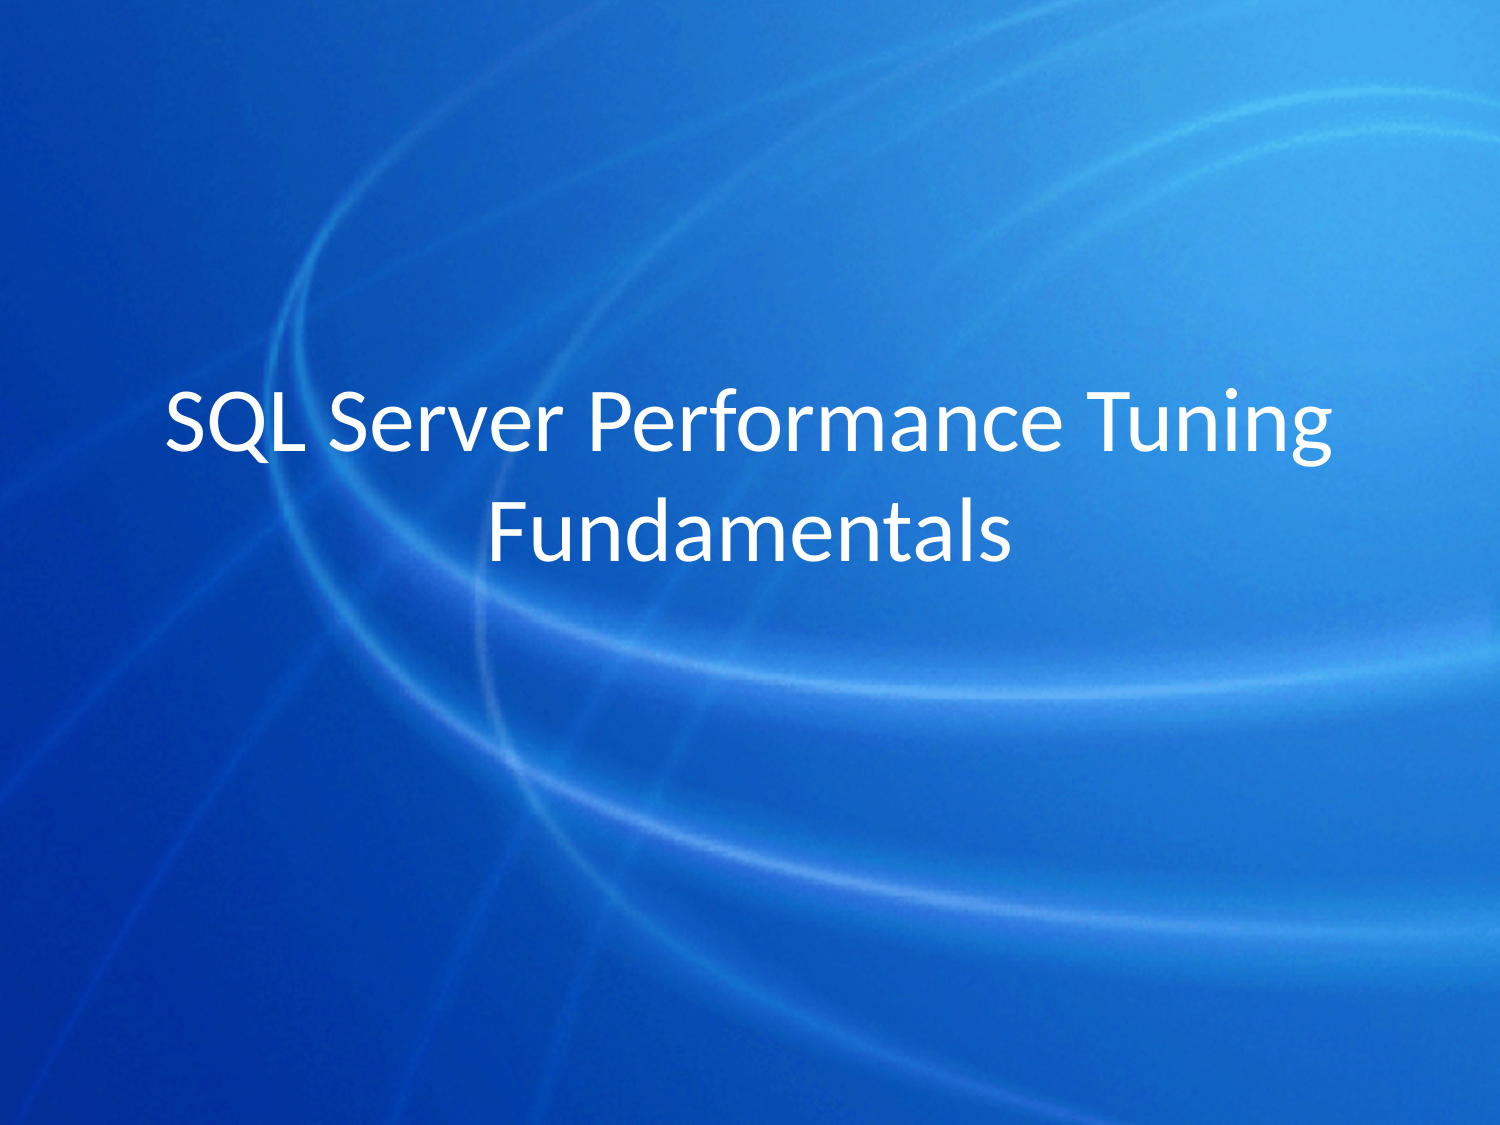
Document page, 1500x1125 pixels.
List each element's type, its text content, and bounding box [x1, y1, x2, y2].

picture [0, 0, 1500, 1125]
title SQL Server Performance Tuning Fundamentals [112, 349, 1388, 591]
